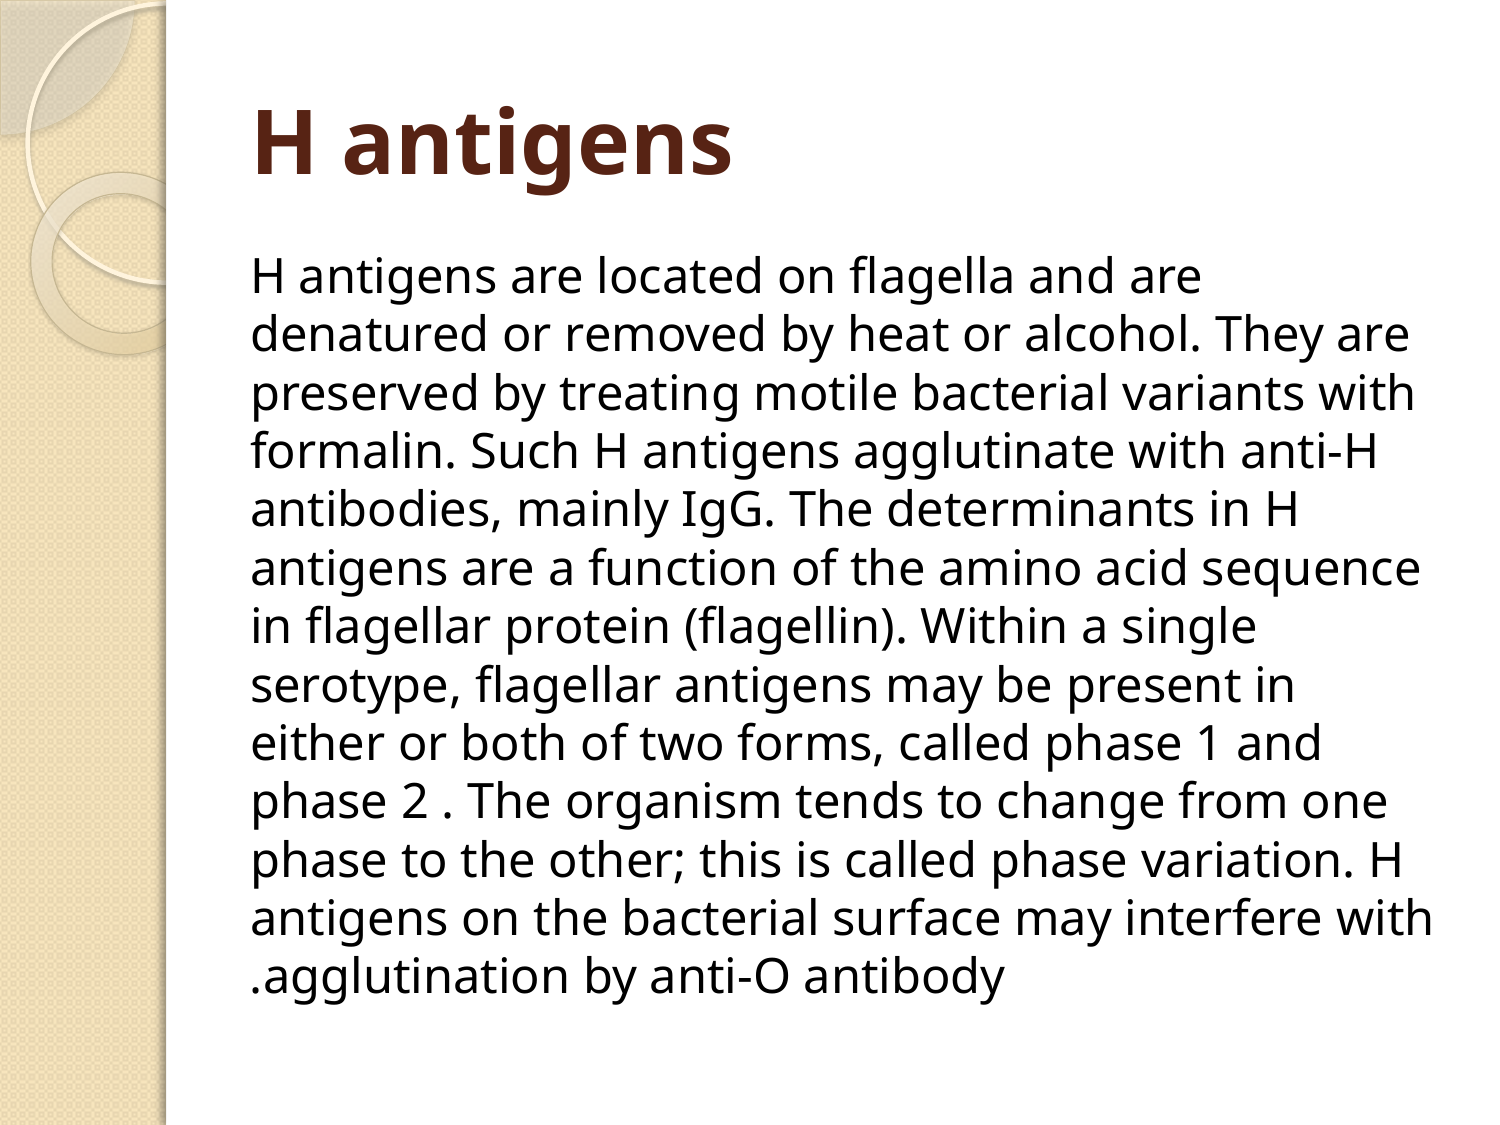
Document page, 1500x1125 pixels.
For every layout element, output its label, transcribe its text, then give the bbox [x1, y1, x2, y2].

list H antigens are located on flagella and are denatured or removed by heat or alcohol. They are preserved by treating motile bacterial variants with formalin. Such H antigens agglutinate with anti-H antibodies, mainly IgG. The determinants in H antigens are a function of the amino acid sequence in flagellar protein (flagellin). Within a single serotype, flagellar antigens may be present in either or both of two forms, called phase 1 and phase 2 . The organism tends to change from one phase to the other; this is called phase variation. H antigens on the bacterial surface may interfere with agglutination by anti-O antibody. [235, 237, 1466, 1025]
title H antigens [235, 45, 1466, 233]
